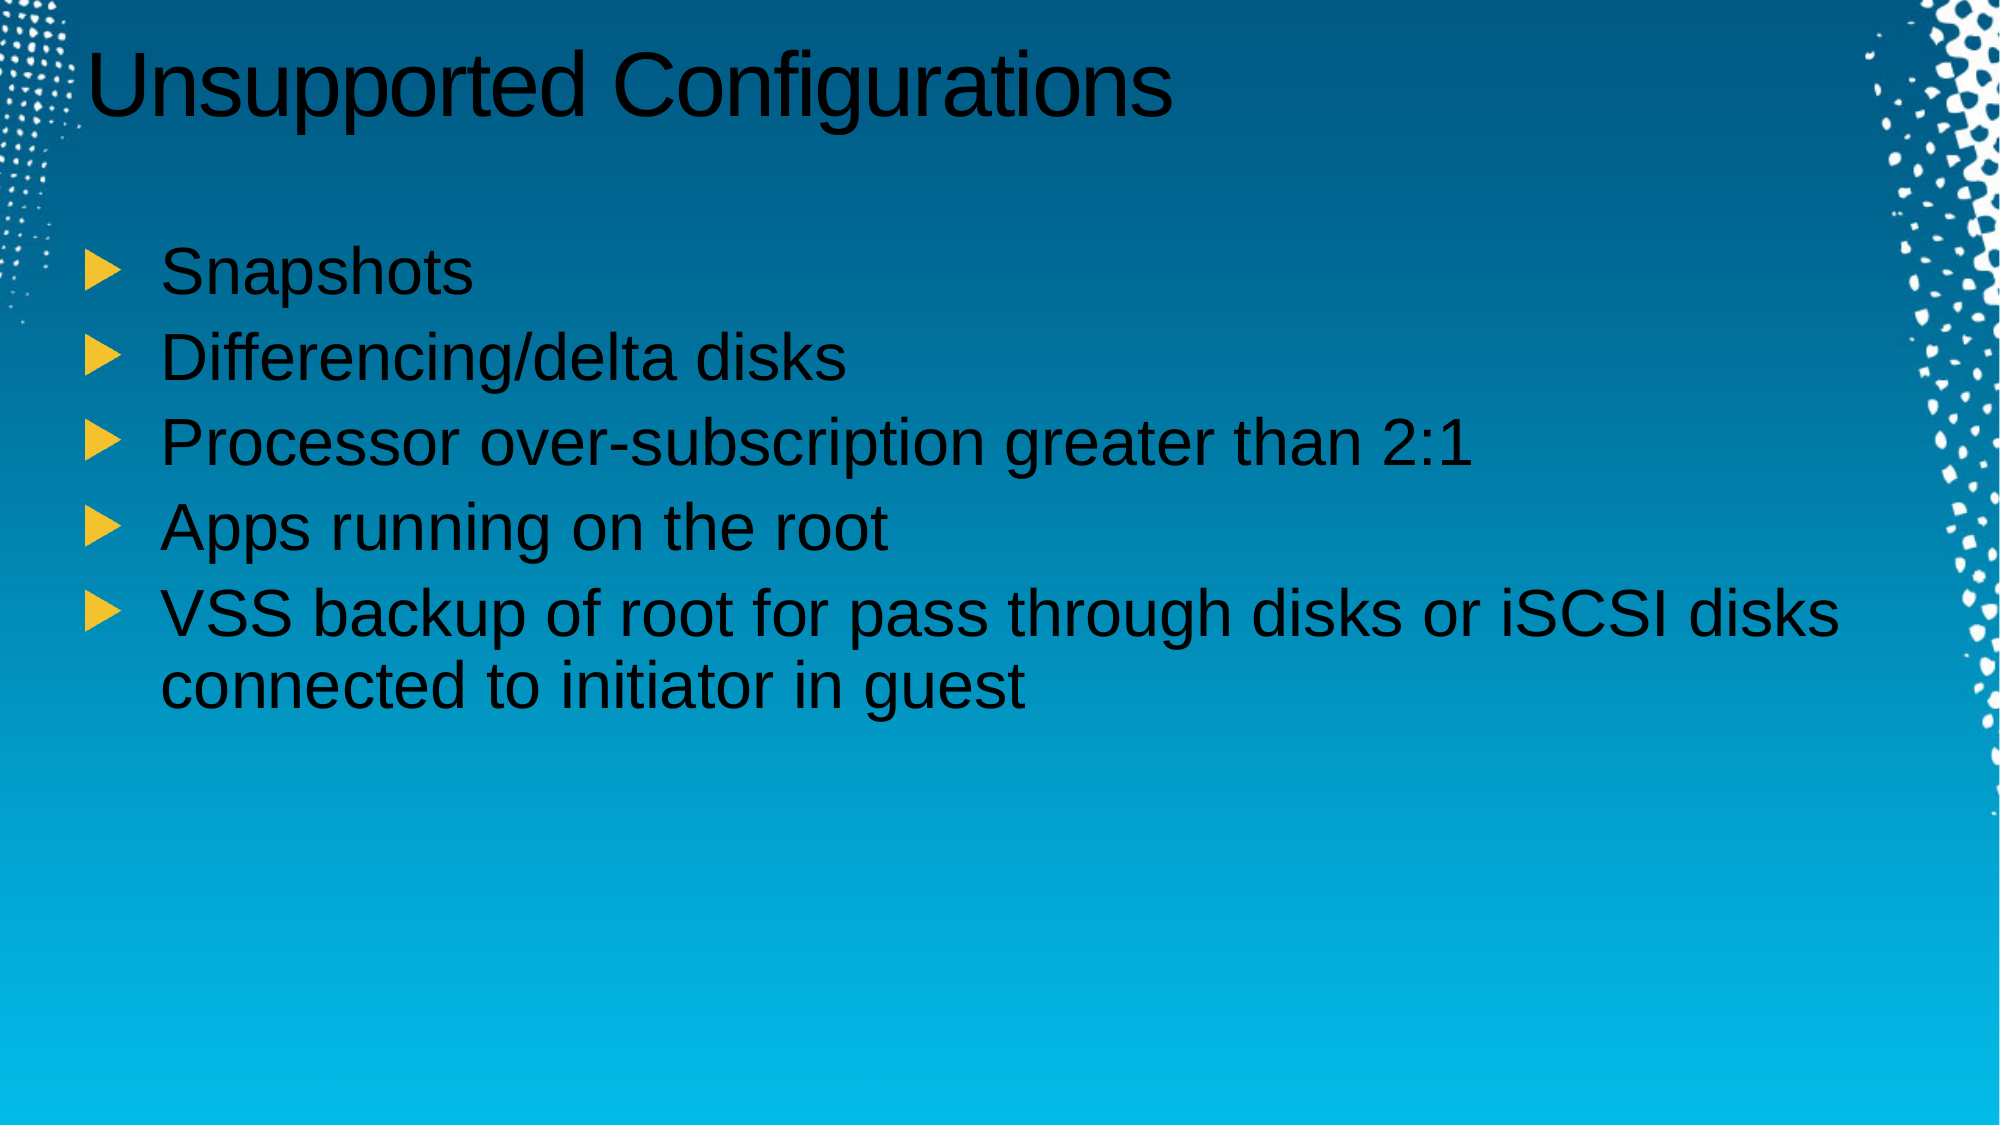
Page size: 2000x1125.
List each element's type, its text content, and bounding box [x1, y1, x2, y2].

picture [1994, 382, 2000, 391]
picture [1979, 657, 1995, 676]
picture [1920, 257, 1932, 264]
picture [1889, 152, 1901, 166]
picture [33, 116, 40, 124]
picture [24, 72, 32, 79]
picture [1921, 0, 1934, 8]
picture [43, 42, 49, 53]
picture [41, 59, 48, 67]
picture [47, 0, 57, 10]
picture [1935, 177, 1945, 189]
picture [1892, 212, 1902, 216]
picture [10, 69, 17, 78]
picture [1922, 200, 1934, 207]
list Snapshots Differencing/delta disks Processor over-subscription greater than 2:1 Apps running on the root VSS backup of root for pass through disks or iSCSI disks connected to initiator in guest [85, 237, 1914, 739]
picture [29, 27, 38, 38]
picture [54, 76, 60, 83]
picture [1988, 691, 2000, 709]
picture [56, 47, 64, 55]
title Unsupported Configurations [85, 37, 1914, 138]
picture [86, 591, 119, 630]
picture [34, 101, 43, 111]
picture [1993, 321, 2000, 339]
picture [1978, 517, 1987, 527]
picture [1992, 438, 2000, 448]
picture [1925, 141, 1935, 155]
picture [1950, 359, 1960, 366]
picture [1945, 213, 1955, 220]
picture [1968, 481, 1978, 492]
picture [1955, 246, 1965, 256]
picture [13, 41, 25, 49]
picture [86, 250, 119, 289]
picture [1980, 460, 1987, 469]
picture [58, 32, 66, 41]
picture [1941, 324, 1952, 332]
picture [1953, 301, 1962, 312]
picture [1972, 312, 1985, 322]
picture [1957, 187, 1971, 200]
picture [1983, 404, 1992, 414]
picture [1969, 625, 1985, 642]
picture [1898, 188, 1912, 198]
picture [1935, 431, 1946, 449]
picture [1963, 589, 1976, 607]
picture [1963, 278, 1976, 291]
picture [1948, 413, 1958, 424]
picture [1938, 122, 1950, 133]
picture [1919, 367, 1930, 378]
picture [86, 420, 119, 459]
picture [1914, 274, 1920, 291]
picture [1915, 109, 1924, 119]
picture [1991, 637, 2000, 652]
picture [16, 22, 23, 34]
picture [1935, 0, 2000, 306]
picture [86, 335, 119, 374]
picture [1911, 223, 1918, 230]
picture [0, 40, 9, 45]
picture [9, 84, 15, 91]
picture [86, 506, 119, 545]
picture [1928, 399, 1939, 415]
picture [1926, 344, 1939, 358]
picture [1982, 714, 1993, 729]
picture [45, 16, 55, 24]
picture [1925, 87, 1941, 99]
picture [1963, 535, 1977, 550]
picture [1970, 426, 1980, 436]
picture [31, 131, 37, 138]
picture [55, 62, 62, 69]
picture [1929, 27, 1945, 45]
picture [18, 13, 26, 19]
picture [30, 14, 40, 23]
picture [1972, 570, 1986, 583]
picture [1981, 604, 2000, 620]
picture [1930, 291, 1941, 297]
picture [1946, 155, 1961, 167]
picture [1942, 465, 1958, 483]
picture [1963, 335, 1972, 344]
picture [33, 0, 42, 10]
picture [1946, 525, 1956, 533]
picture [1932, 235, 1943, 241]
picture [1955, 557, 1965, 573]
picture [1995, 582, 2000, 595]
picture [3, 10, 11, 18]
picture [1952, 502, 1967, 516]
picture [28, 42, 36, 53]
picture [38, 74, 47, 80]
picture [0, 24, 9, 33]
picture [11, 55, 21, 64]
picture [42, 31, 53, 39]
picture [1973, 368, 1982, 380]
picture [6, 97, 12, 105]
picture [26, 57, 34, 68]
picture [1960, 392, 1970, 403]
picture [1990, 492, 2000, 505]
picture [0, 155, 5, 163]
picture [1914, 164, 1923, 177]
picture [1942, 269, 1953, 276]
picture [1988, 547, 2000, 561]
picture [1991, 747, 2000, 765]
picture [17, 129, 23, 136]
picture [1984, 349, 1992, 357]
picture [18, 0, 29, 6]
picture [16, 143, 21, 151]
picture [33, 88, 42, 97]
picture [1935, 379, 1948, 391]
picture [1974, 683, 1985, 694]
picture [1914, 308, 1929, 326]
picture [1958, 445, 1968, 460]
